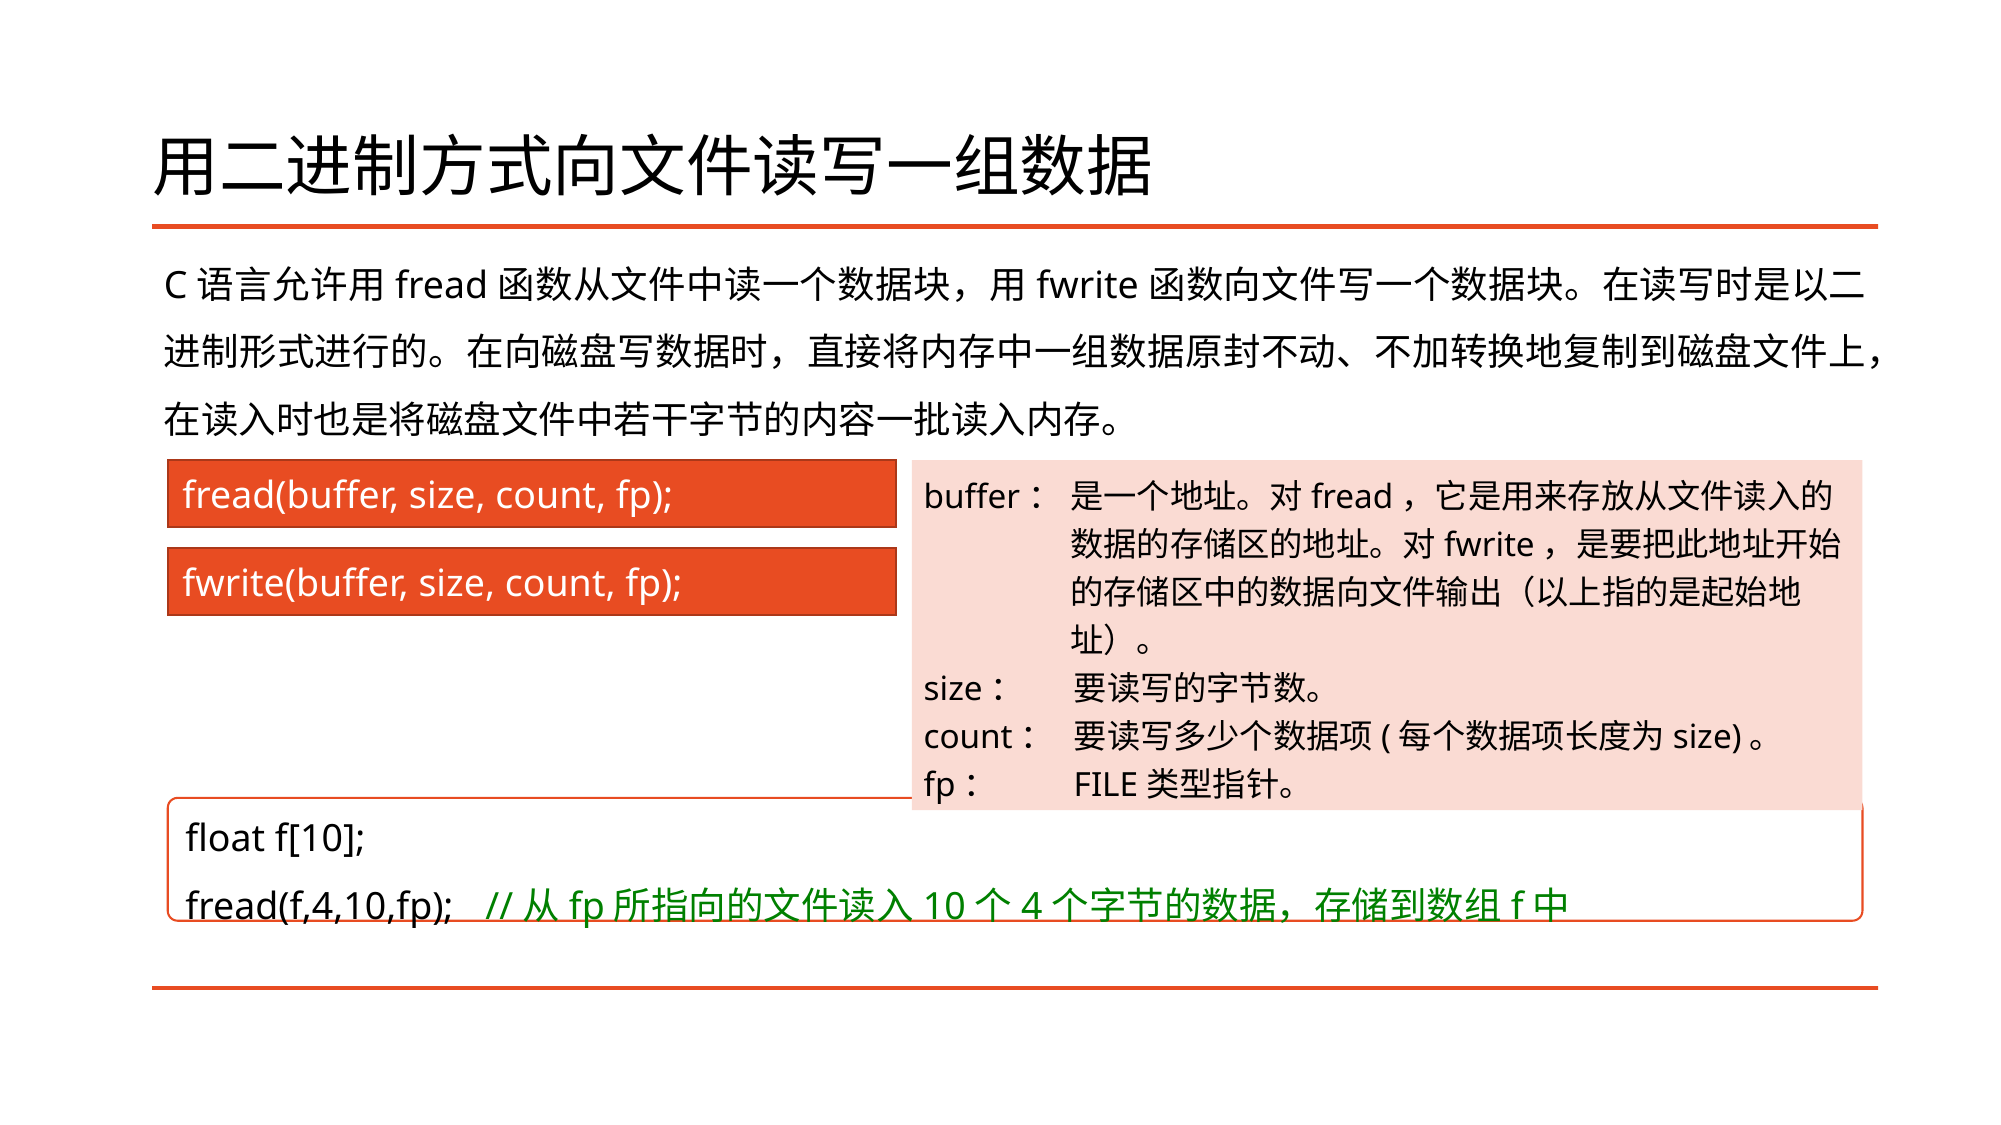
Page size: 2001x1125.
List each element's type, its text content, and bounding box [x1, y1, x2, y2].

text_box float f[10]; fread(f,4,10,fp); //从fp所指向的文件读入10个4个字节的数据，存储到数组f中 [166, 796, 1864, 922]
title 用二进制方式向文件读写一组数据 [137, 59, 1863, 278]
text_box fread(buffer, size, count, fp); [167, 459, 897, 528]
text_box buffer： 是一个地址。对fread，它是用来存放从文件读入的数据的存储区的地址。对fwrite，是要把此地址开始的存储区中的数据向文件输出（以上指的是起始地址）。 size： 要读写的字节数。 count： 要读写多少个数据项(每个数据项长度为size)。 fp： FILE类型指针。 [911, 460, 1863, 811]
text_box fwrite(buffer, size, count, fp); [167, 547, 897, 616]
